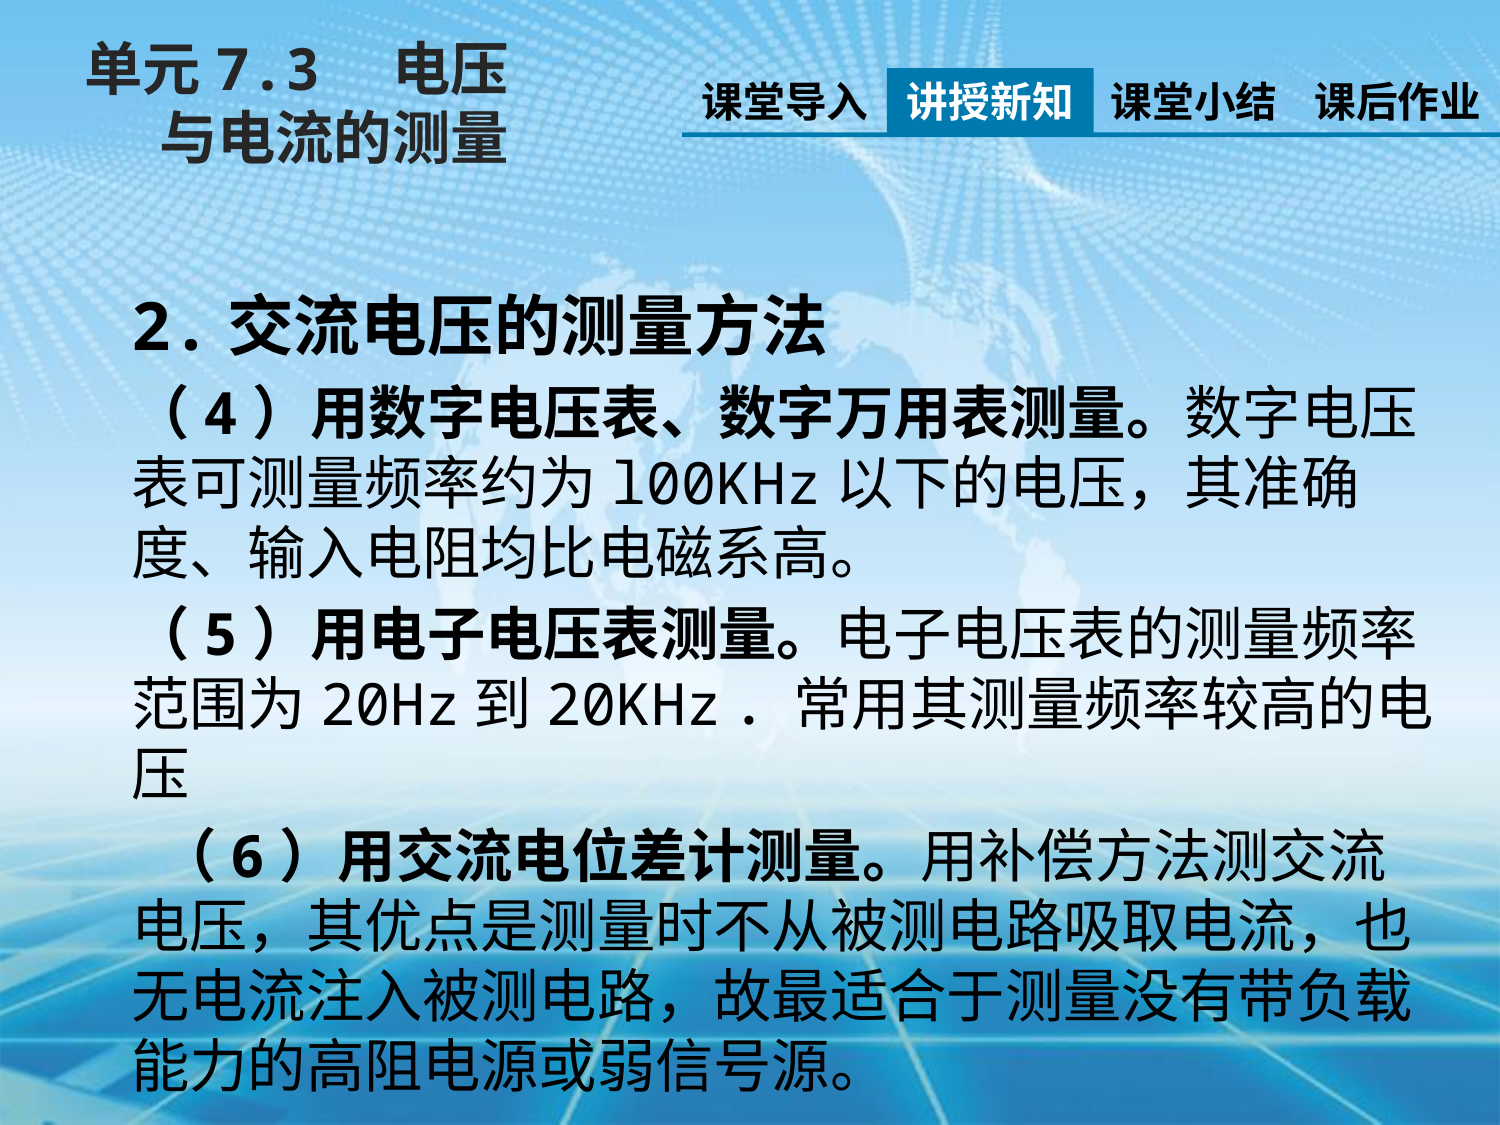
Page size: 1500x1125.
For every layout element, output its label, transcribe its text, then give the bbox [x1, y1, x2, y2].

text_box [33, 24, 1500, 181]
text_box 2.交流电压的测量方法 （4）用数字电压表、数字万用表测量。数字电压表可测量频率约为l00KHz以下的电压，其准确度、输入电阻均比电磁系高。 （5）用电子电压表测量。电子电压表的测量频率范围为20Hz到20KHz．常用其测量频率较高的电压 （6）用交流电位差计测量。用补偿方法测交流电压，其优点是测量时不从被测电路吸取电流，也无电流注入被测电路，故最适合于测量没有带负载能力的高阻电源或弱信号源。 [116, 236, 1454, 1047]
picture [0, 0, 1500, 1125]
